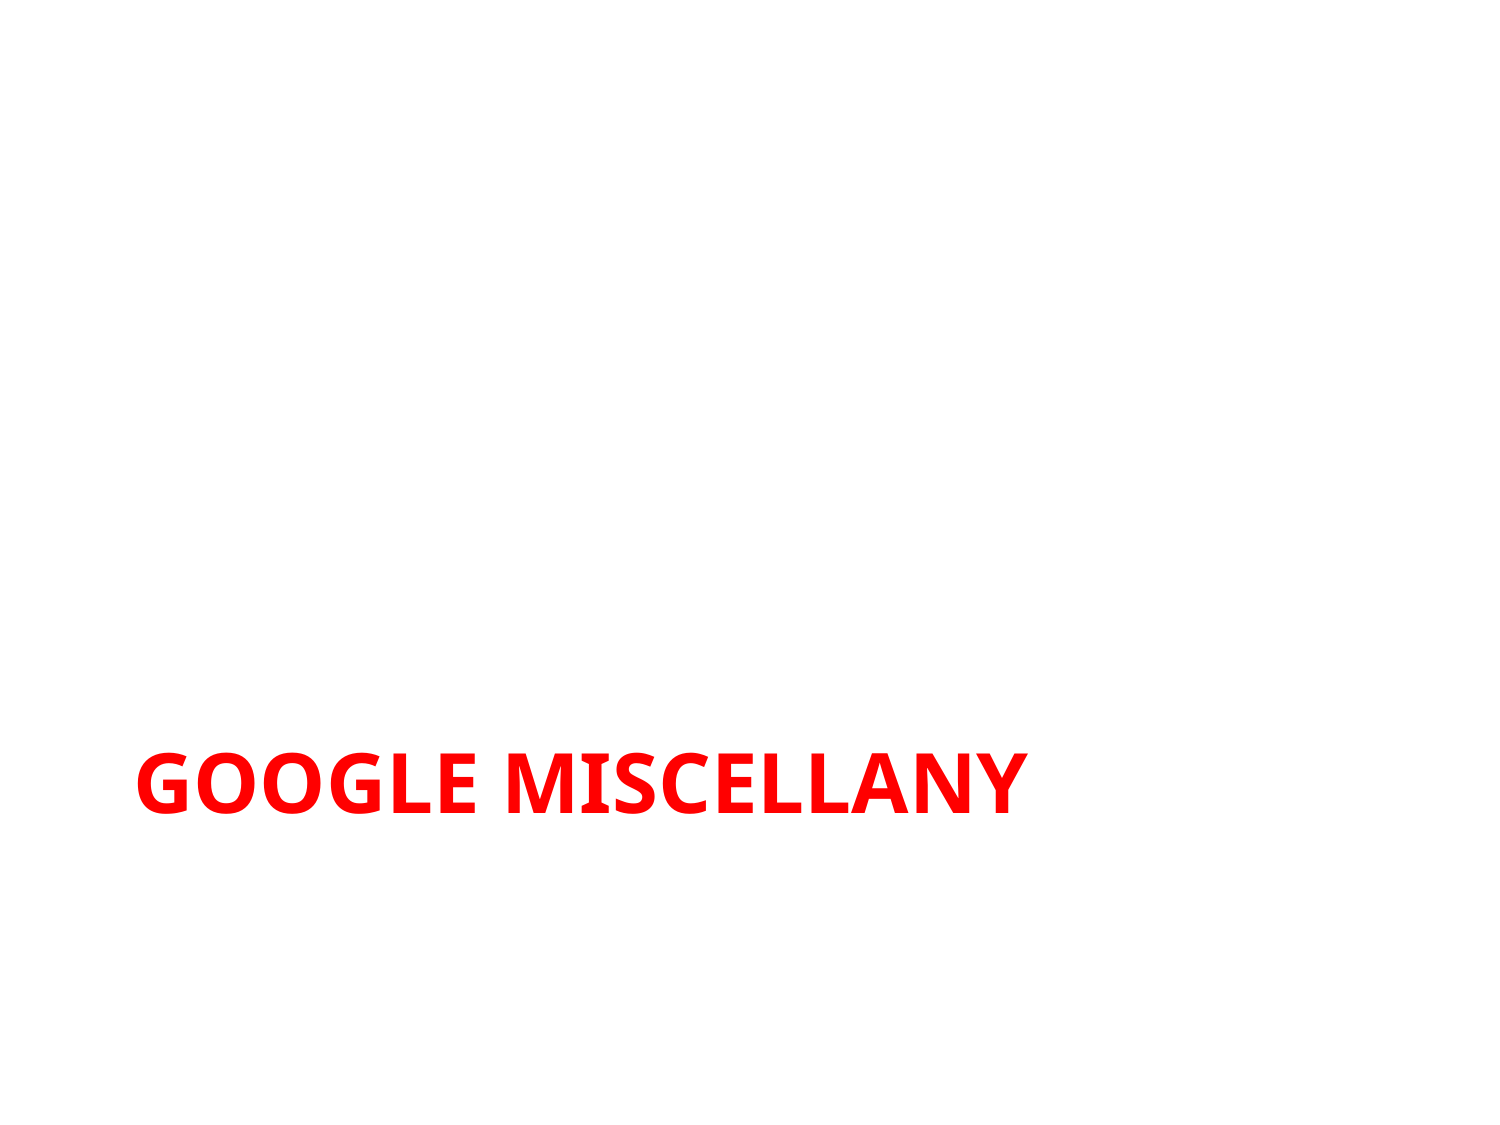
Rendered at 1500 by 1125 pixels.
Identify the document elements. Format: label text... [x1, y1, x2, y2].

title Google miscellany [118, 722, 1394, 947]
